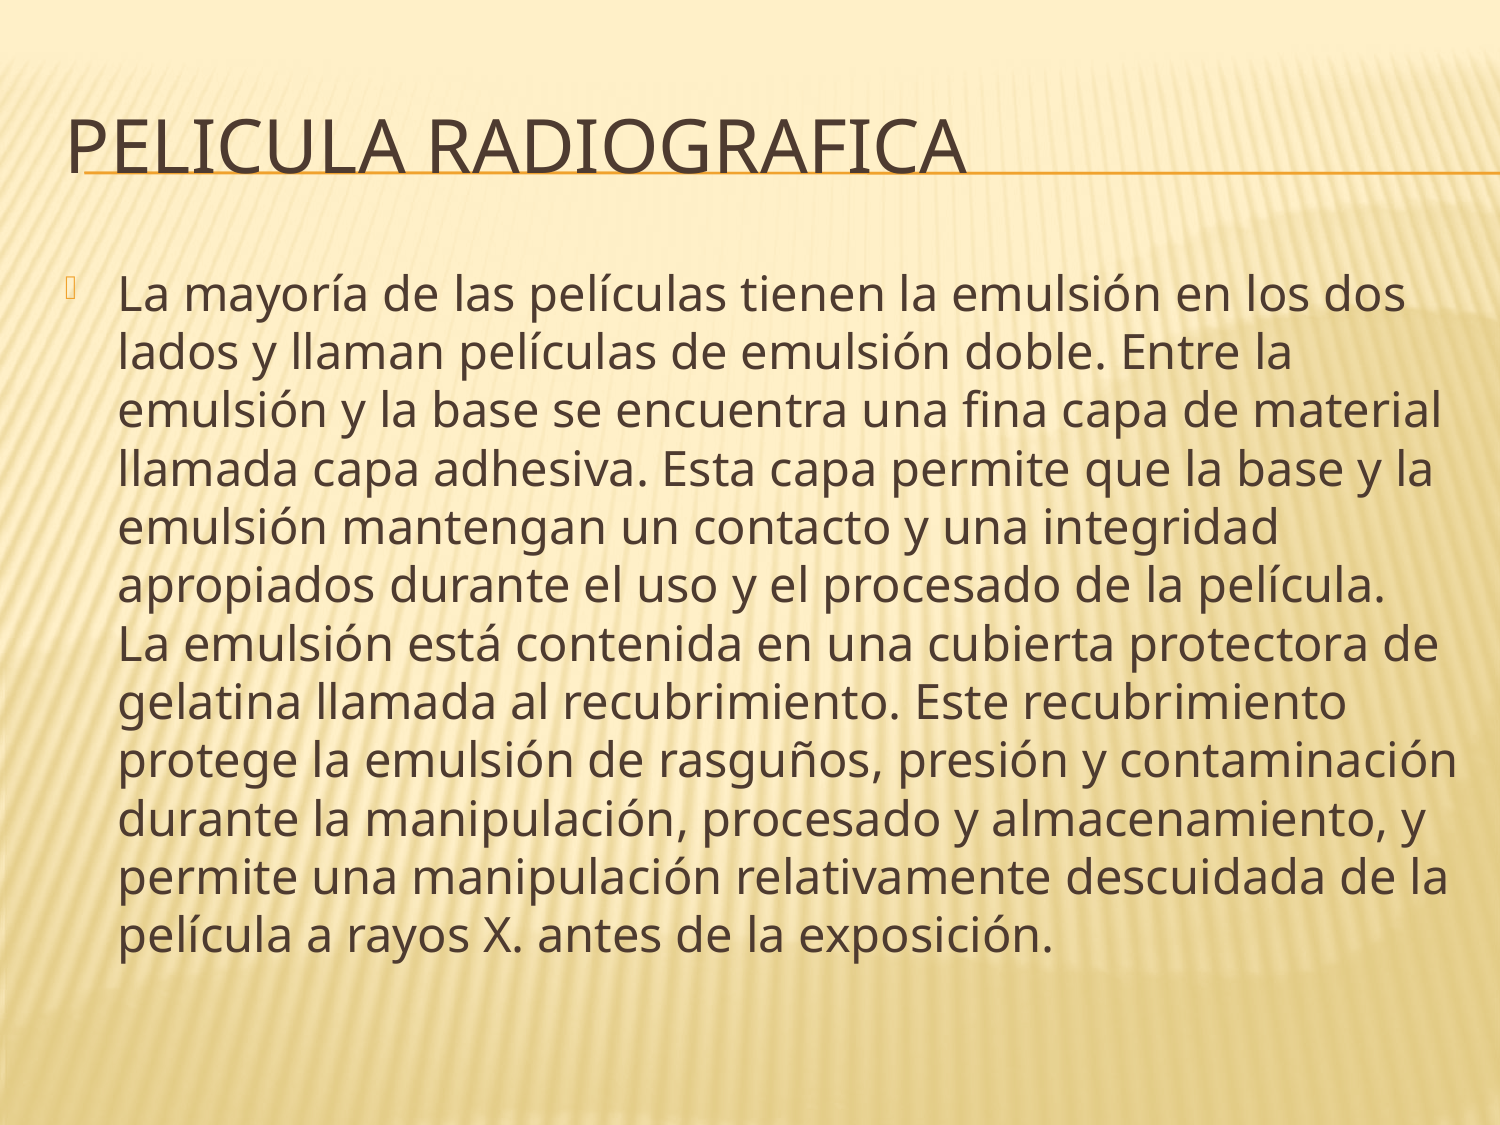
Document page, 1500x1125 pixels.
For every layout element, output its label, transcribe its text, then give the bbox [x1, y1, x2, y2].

title PELICULA RADIOGRAFICA [50, 75, 1475, 213]
list La mayoría de las películas tienen la emulsión en los dos lados y llaman películas de emulsión doble. Entre la emulsión y la base se encuentra una fina capa de material llamada capa adhesiva. Esta capa permite que la base y la emulsión mantengan un contacto y una integridad apropiados durante el uso y el procesado de la película. La emulsión está contenida en una cubierta protectora de gelatina llamada al recubrimiento. Este recubrimiento protege la emulsión de rasguños, presión y contaminación durante la manipulación, procesado y almacenamiento, y permite una manipulación relativamente descuidada de la película a rayos X. antes de la exposición. [50, 254, 1475, 998]
